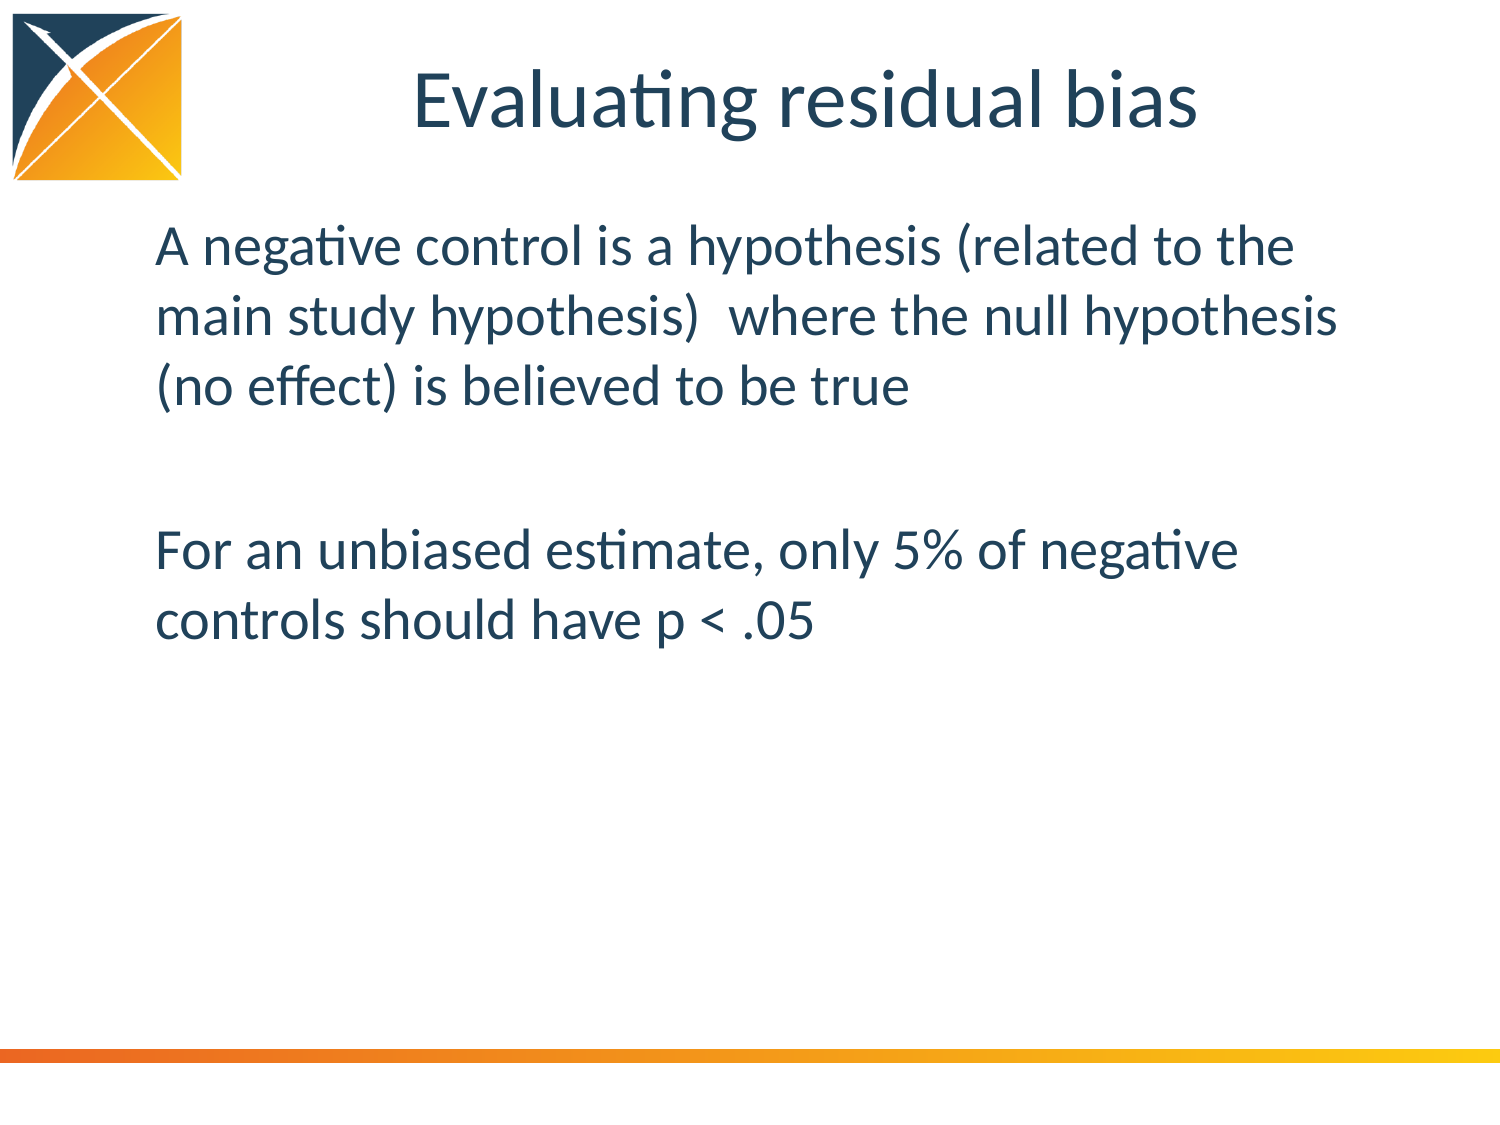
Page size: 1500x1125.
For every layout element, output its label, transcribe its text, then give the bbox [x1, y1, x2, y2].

title Evaluating residual bias [187, 24, 1425, 163]
list A negative control is a hypothesis (related to the main study hypothesis) where the null hypothesis (no effect) is believed to be true For an unbiased estimate, only 5% of negative controls should have p < .05 [75, 200, 1425, 1005]
picture [0, 0, 206, 200]
